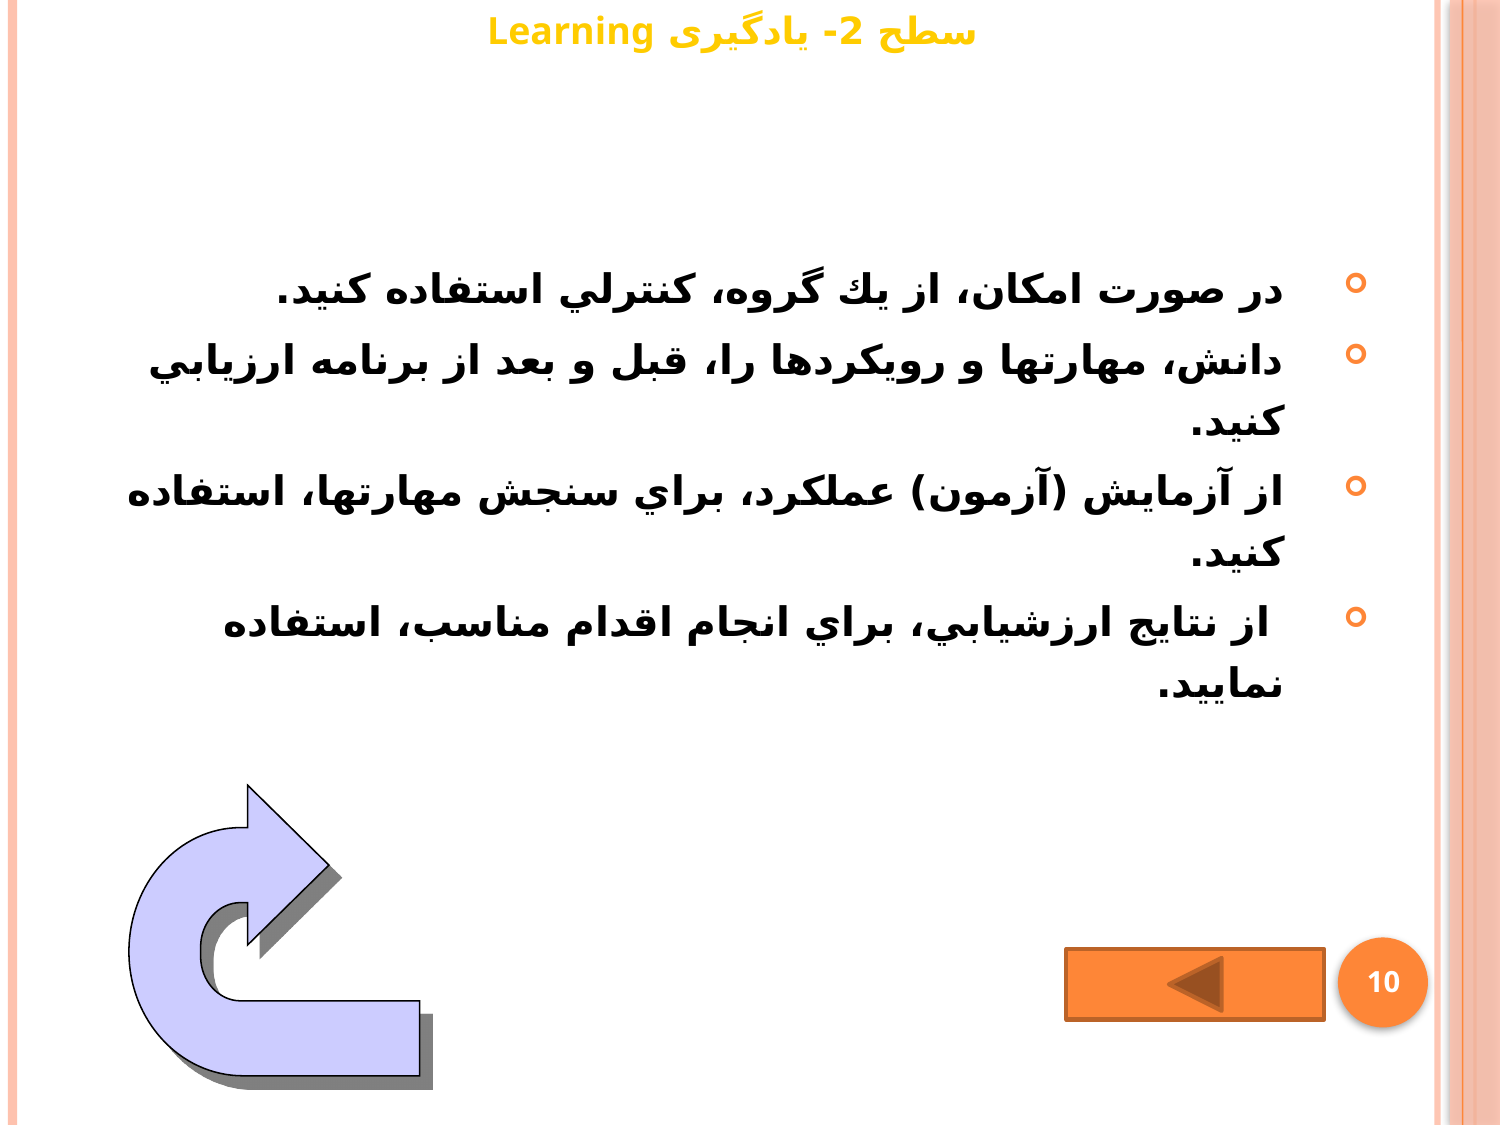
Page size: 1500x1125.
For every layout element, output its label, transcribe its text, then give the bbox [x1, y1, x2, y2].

text_box سطح 2- یادگیری Learning [135, 0, 1330, 60]
list در صورت امكان، از يك گروه، كنترلي استفاده كنيد. دانش، مهارت‏ها و رويكردها را، قبل و بعد از برنامه ارزيابي كنيد. از آزمايش (آزمون) عملكرد، براي سنجش مهارت‏ها، استفاده كنيد. از نتايج ارزشيابي، براي انجام اقدام مناسب، استفاده نماييد. [76, 243, 1424, 717]
text_box [128, 785, 420, 1076]
slide_number 10 [1333, 940, 1434, 1027]
text_box [1064, 947, 1326, 1022]
